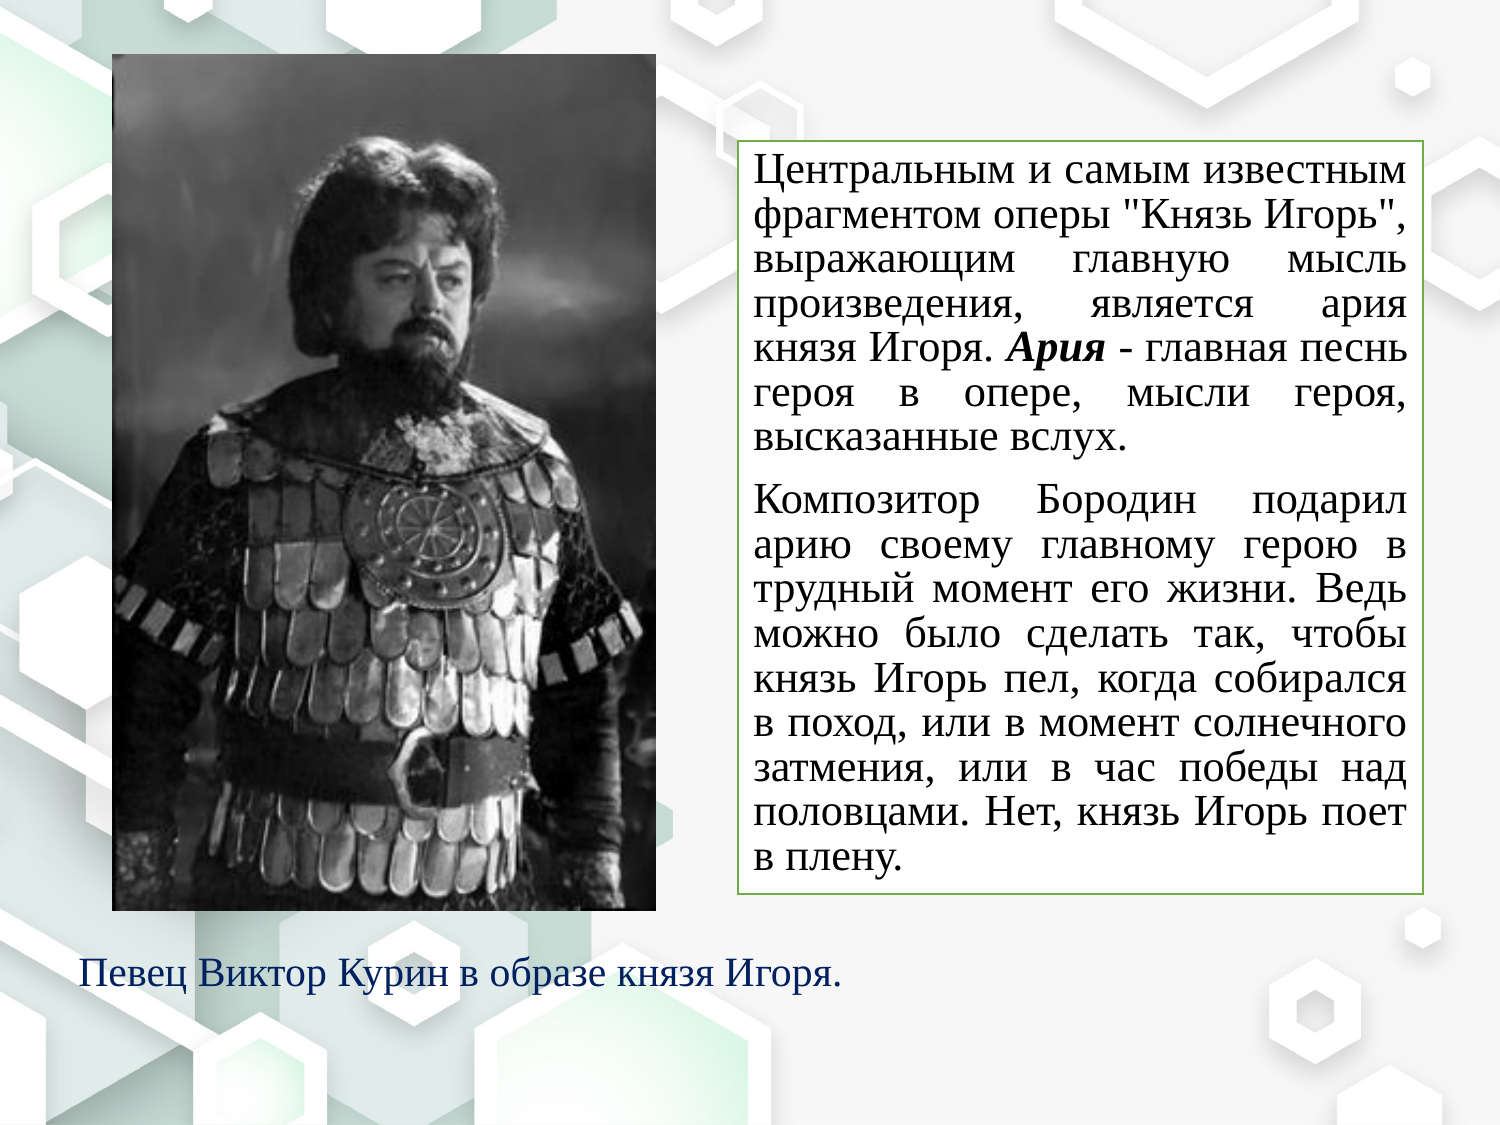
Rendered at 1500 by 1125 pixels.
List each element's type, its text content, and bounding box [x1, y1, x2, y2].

table_header Певец Виктор Курин в образе князя Игоря. [77, 905, 904, 1000]
subtitle Центральным и самым известным фрагментом оперы "Князь Игорь", выражающим главную мысль произведения, является ария князя Игоря. Ария - главная песнь героя в опере, мысли героя, высказанные вслух. Композитор Бородин подарил арию своему главному герою в трудный момент его жизни. Ведь можно было сделать так, чтобы князь Игорь пел, когда собирался в поход, или в момент солнечного затмения, или в час победы над половцами. Нет, князь Игорь поет в плену. [737, 140, 1424, 895]
picture [0, 0, 1500, 1125]
